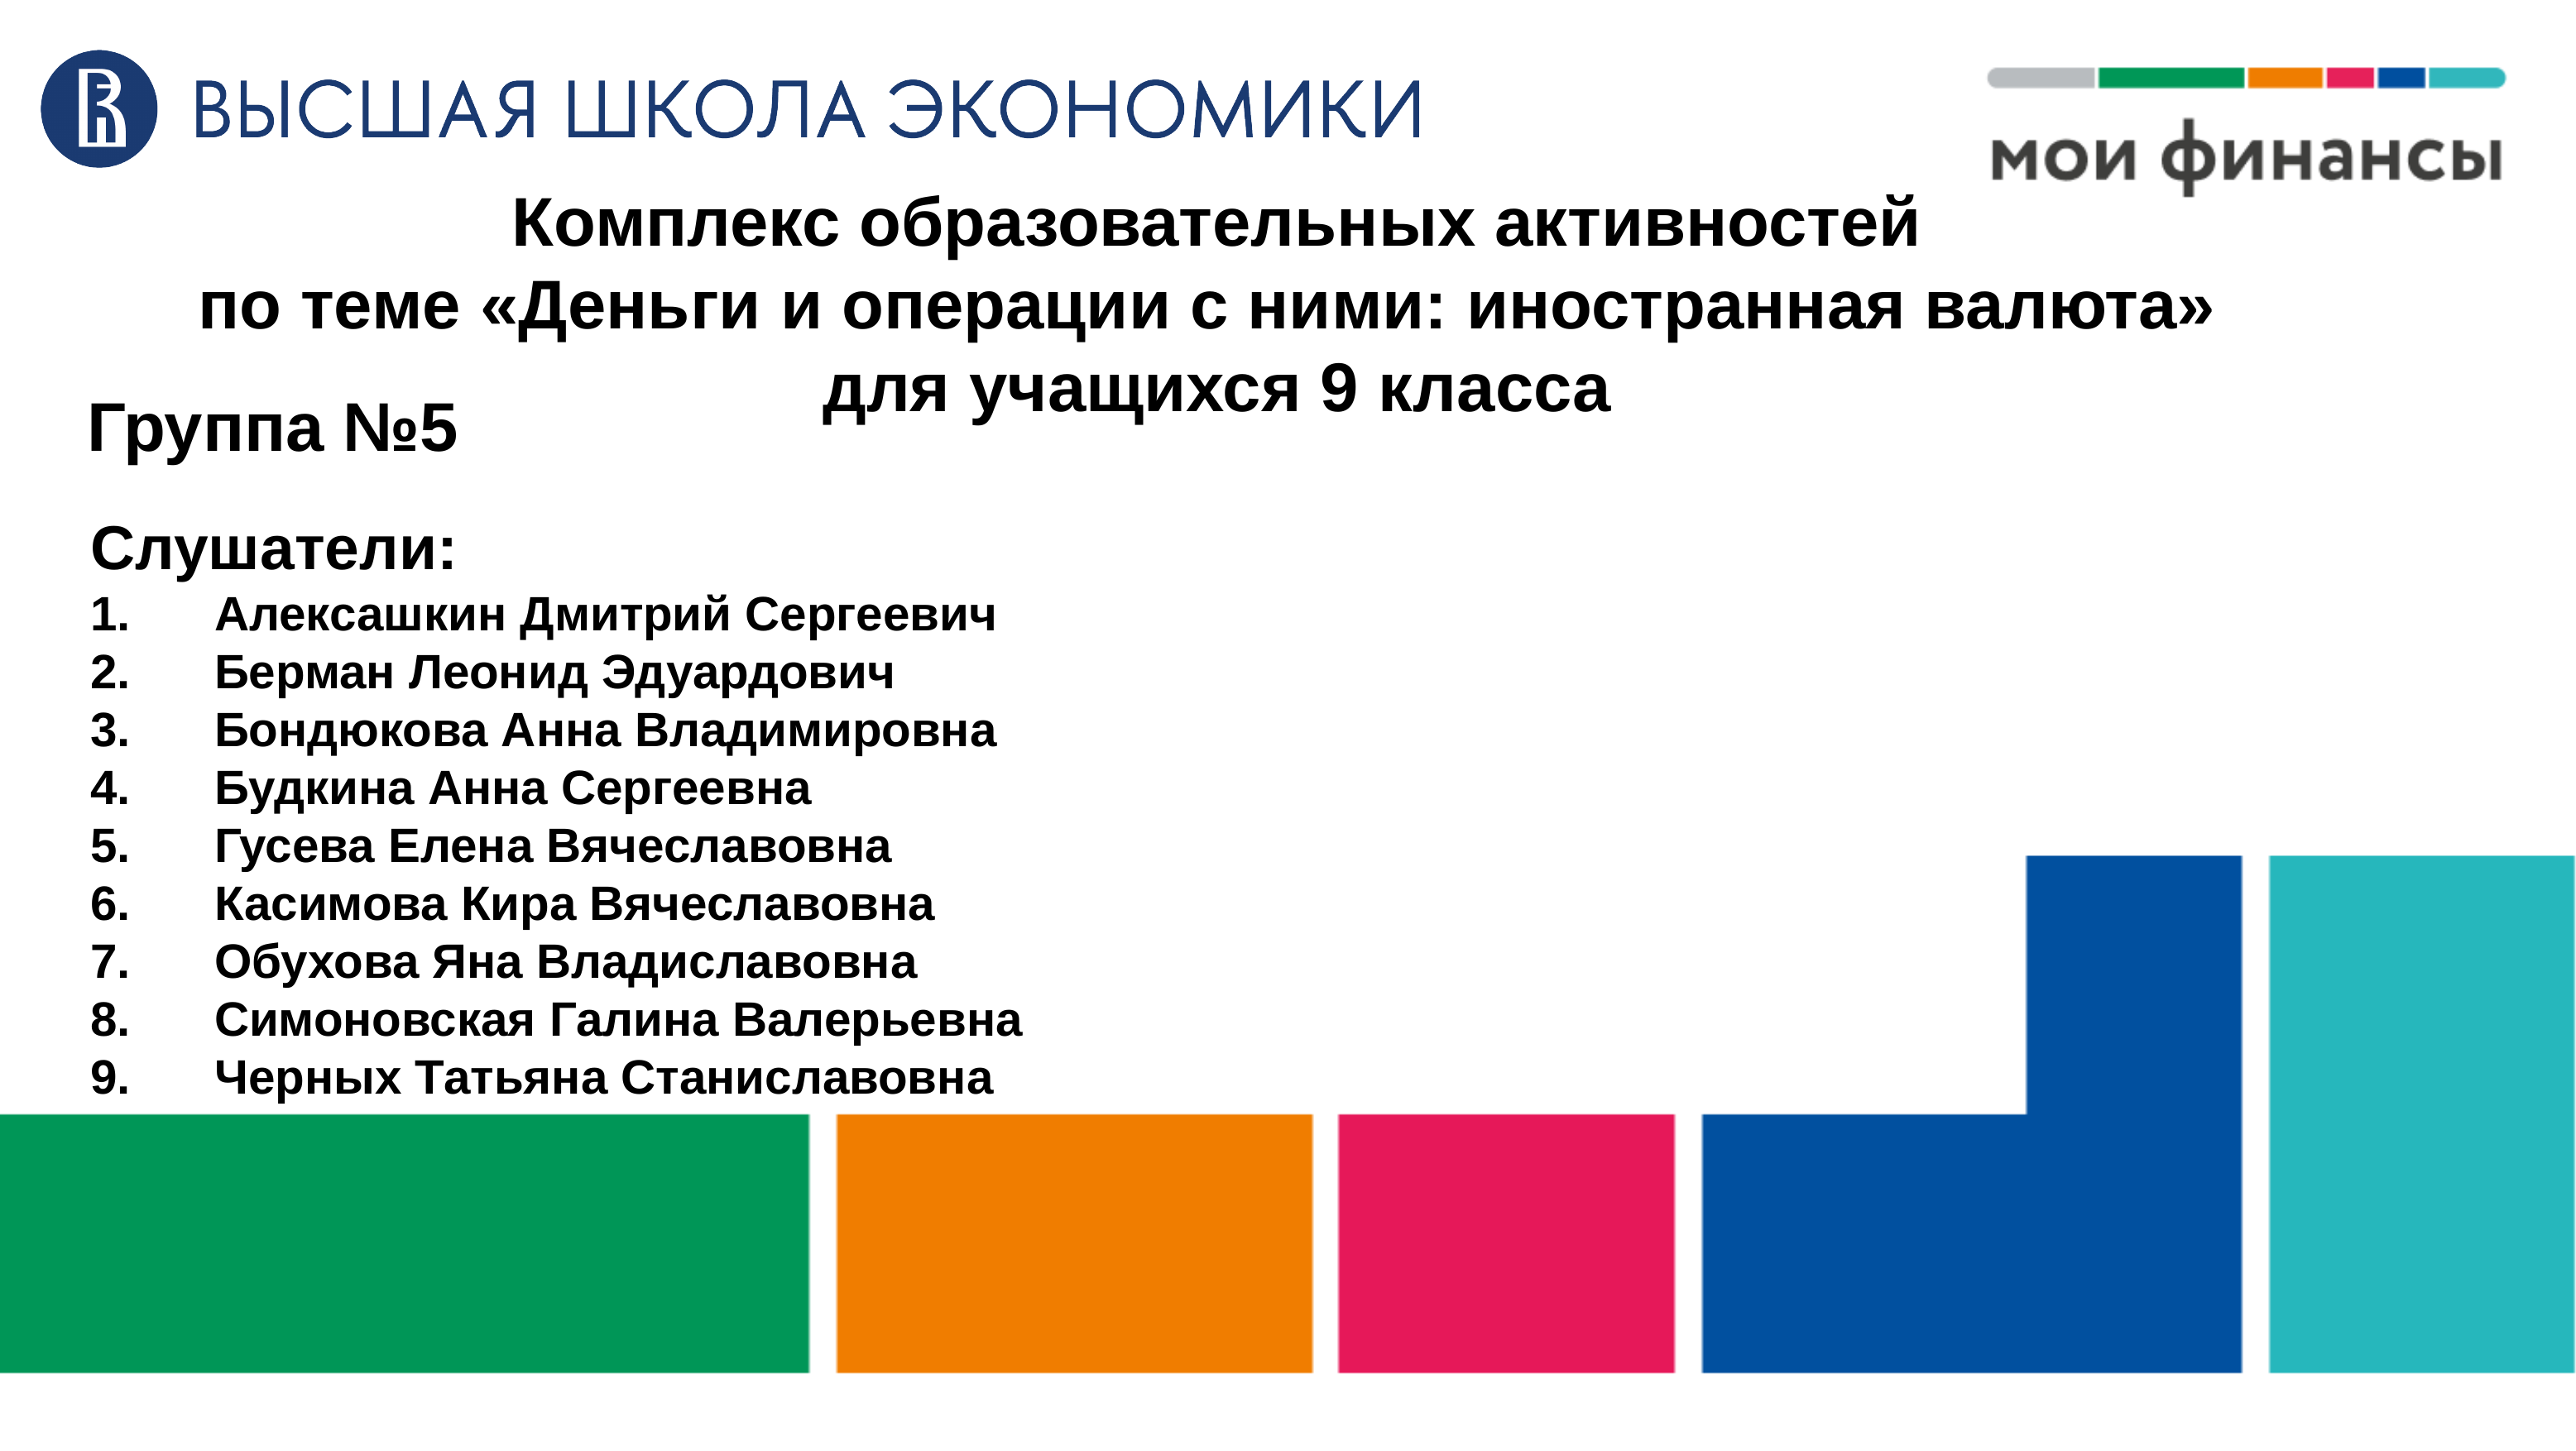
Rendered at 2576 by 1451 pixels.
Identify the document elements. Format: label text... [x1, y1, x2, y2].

text_box Комплекс образовательных активностей по теме «Деньги и операции с ними: иностранная валюта» для учащихся 9 класса Слушатели: 1. Алексашкин Дмитрий Сергеевич 2. Берман Леонид Эдуардович 3. Бондюкова Анна Владимировна 4. Будкина Анна Сергеевна 5. Гусева Елена Вячеславовна 6. Касимова Кира Вячеславовна 7. Обухова Яна Владиславовна 8. Симоновская Галина Валерьевна 9. Черных Татьяна Станиславовна [70, 167, 2364, 1279]
text_box Группа №5 [74, 376, 472, 472]
picture [0, 0, 2576, 1451]
